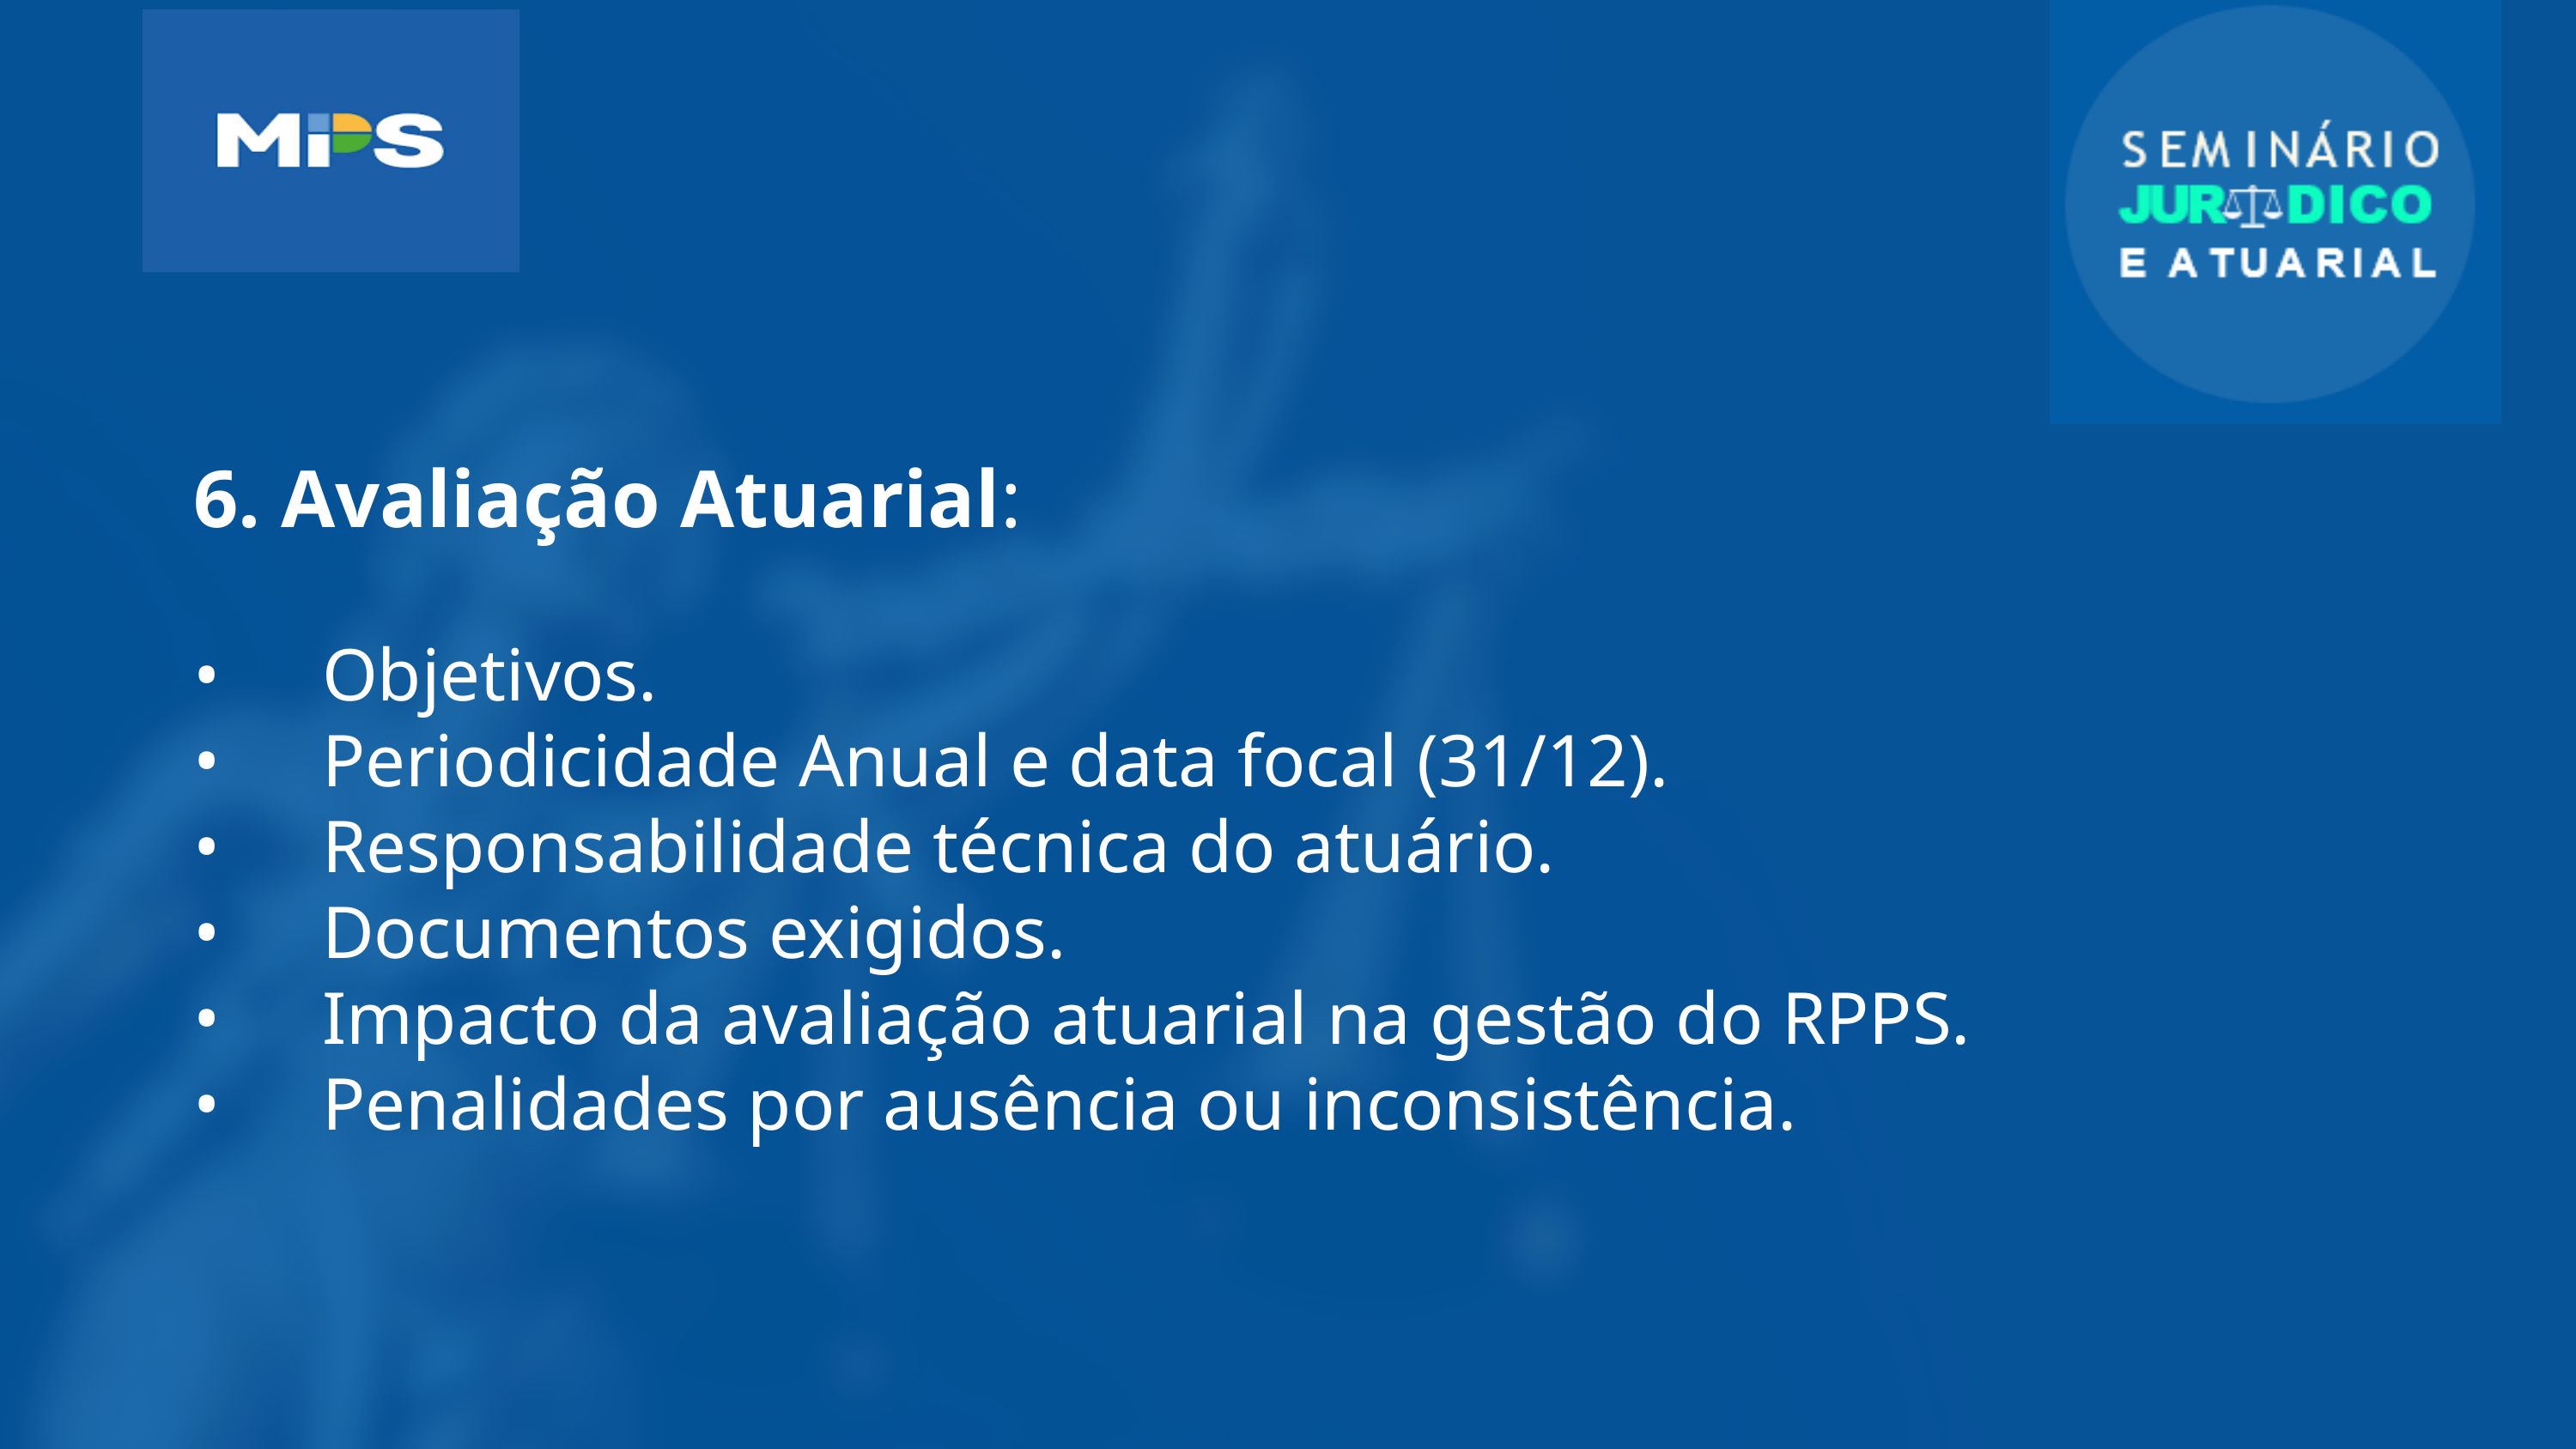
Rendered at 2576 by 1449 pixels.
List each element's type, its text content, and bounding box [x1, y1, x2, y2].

picture [0, 0, 2576, 1449]
title 6. Avaliação Atuarial: • Objetivos. • Periodicidade Anual e data focal (31/12). • Responsabilidade técnica do atuário. • Documentos exigidos. • Impacto da avaliação atuarial na gestão do RPPS. • Penalidades por ausência ou inconsistência. [193, 449, 2383, 1449]
